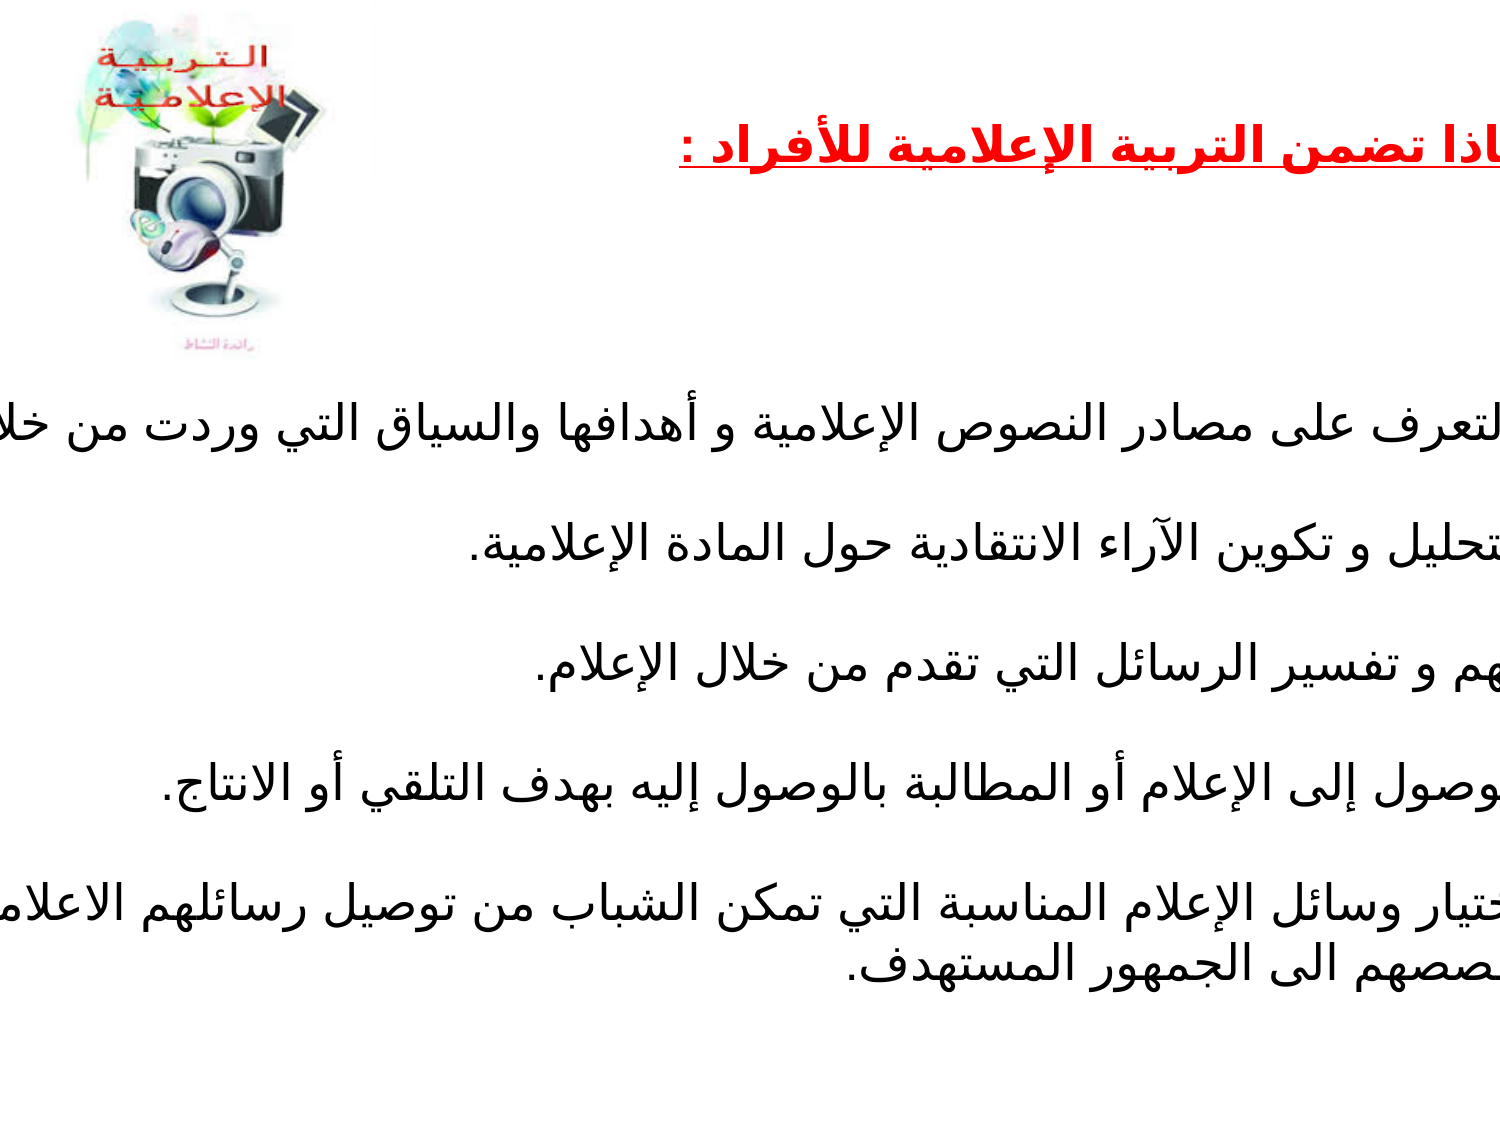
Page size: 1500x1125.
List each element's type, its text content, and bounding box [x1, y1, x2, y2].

picture [34, 0, 376, 362]
text_box ماذا تضمن التربية الإعلامية للأفراد : [664, 105, 1500, 181]
text_box التعرف على مصادر النصوص الإعلامية و أهدافها والسياق التي وردت من خلاله. التحليل و تكوين الآراء الانتقادية حول المادة الإعلامية. فهم و تفسير الرسائل التي تقدم من خلال الإعلام. الوصول إلى الإعلام أو المطالبة بالوصول إليه بهدف التلقي أو الانتاج. اختيار وسائل الإعلام المناسبة التي تمكن الشباب من توصيل رسائلهم الاعلامية او قصصهم الى الجمهور المستهدف. [0, 338, 1500, 1125]
